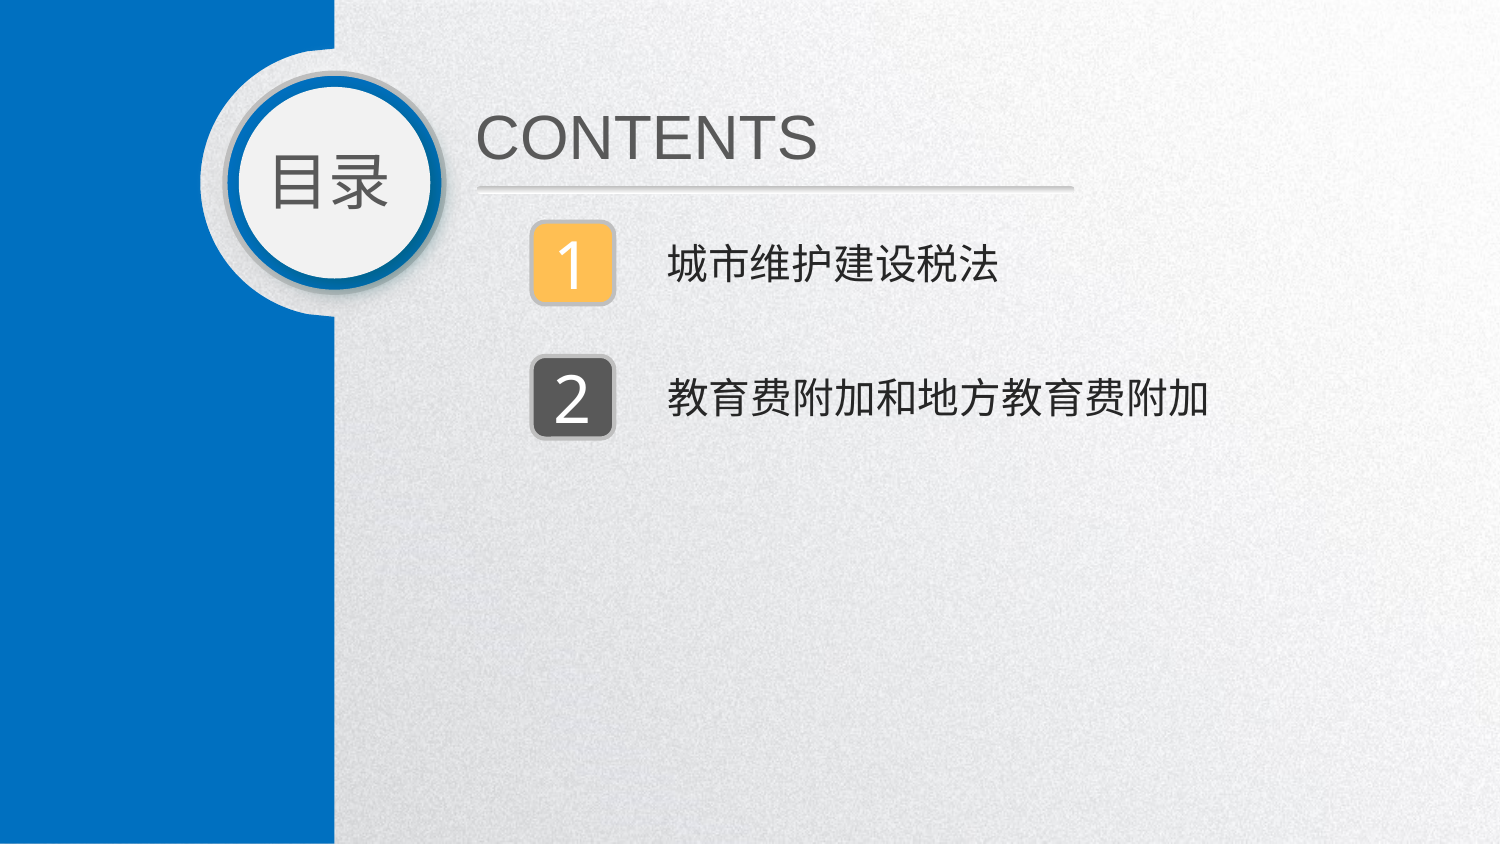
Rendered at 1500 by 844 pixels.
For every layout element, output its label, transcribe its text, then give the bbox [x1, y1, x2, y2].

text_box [531, 221, 1018, 305]
picture [337, 0, 1500, 844]
text_box [486, 184, 1077, 196]
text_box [531, 355, 1228, 439]
text_box [0, 0, 337, 844]
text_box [187, 35, 482, 330]
text_box CONTENTS [486, 91, 986, 178]
